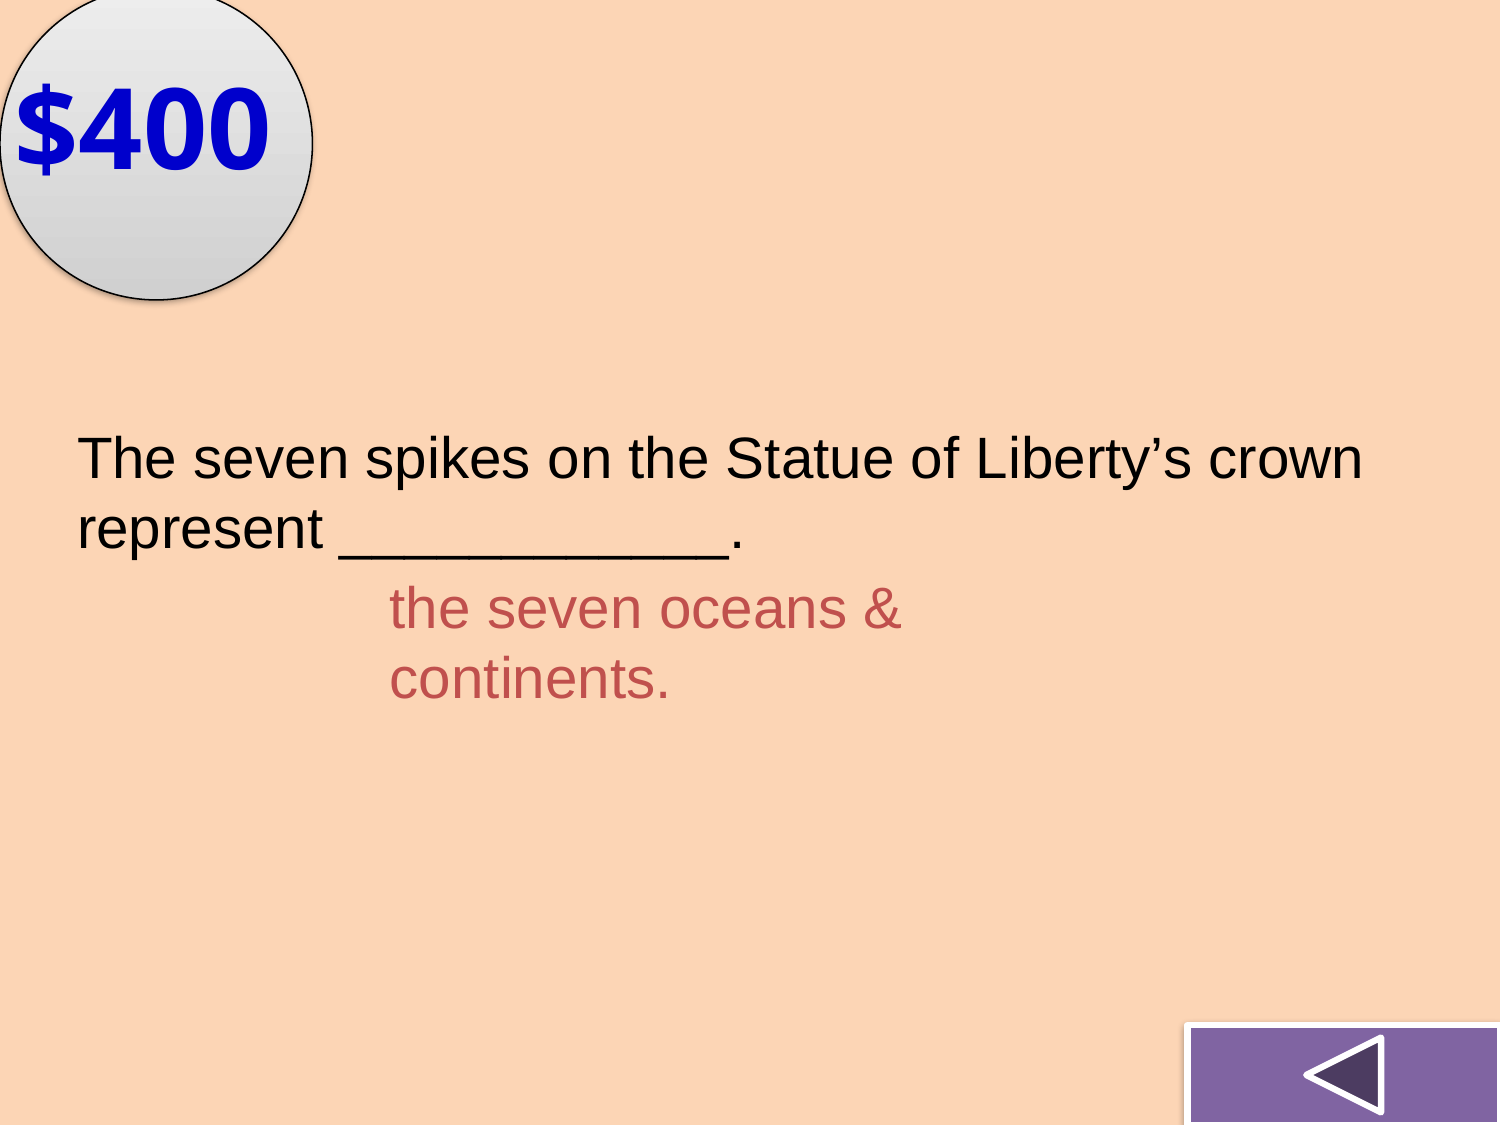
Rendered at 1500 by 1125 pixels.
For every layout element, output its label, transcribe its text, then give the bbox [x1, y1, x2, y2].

text_box The seven spikes on the Statue of Liberty’s crown represent ____________. [62, 412, 1425, 568]
text_box [9, 200, 303, 301]
text_box [30, 0, 282, 49]
text_box [1184, 1022, 1500, 1125]
text_box $400 [0, 49, 1425, 200]
text_box the seven oceans & continents. [375, 562, 1025, 718]
